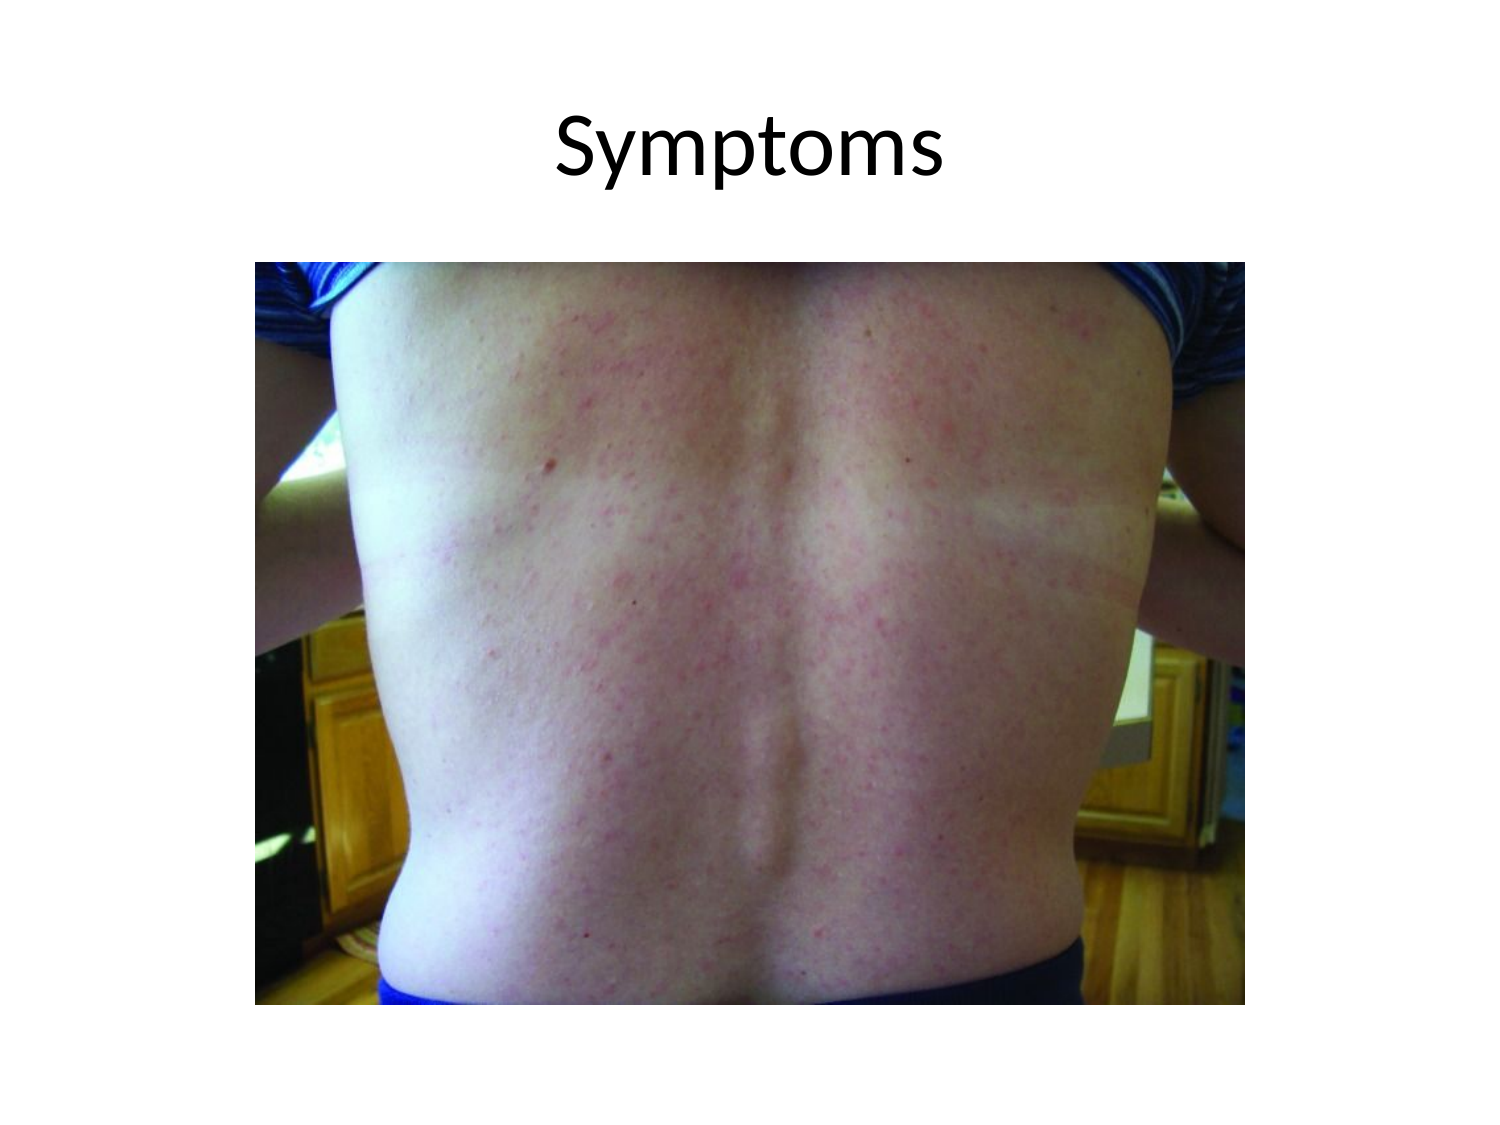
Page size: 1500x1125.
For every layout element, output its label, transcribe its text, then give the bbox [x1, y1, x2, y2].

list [74, 262, 1426, 1006]
title Symptoms [75, 45, 1425, 233]
